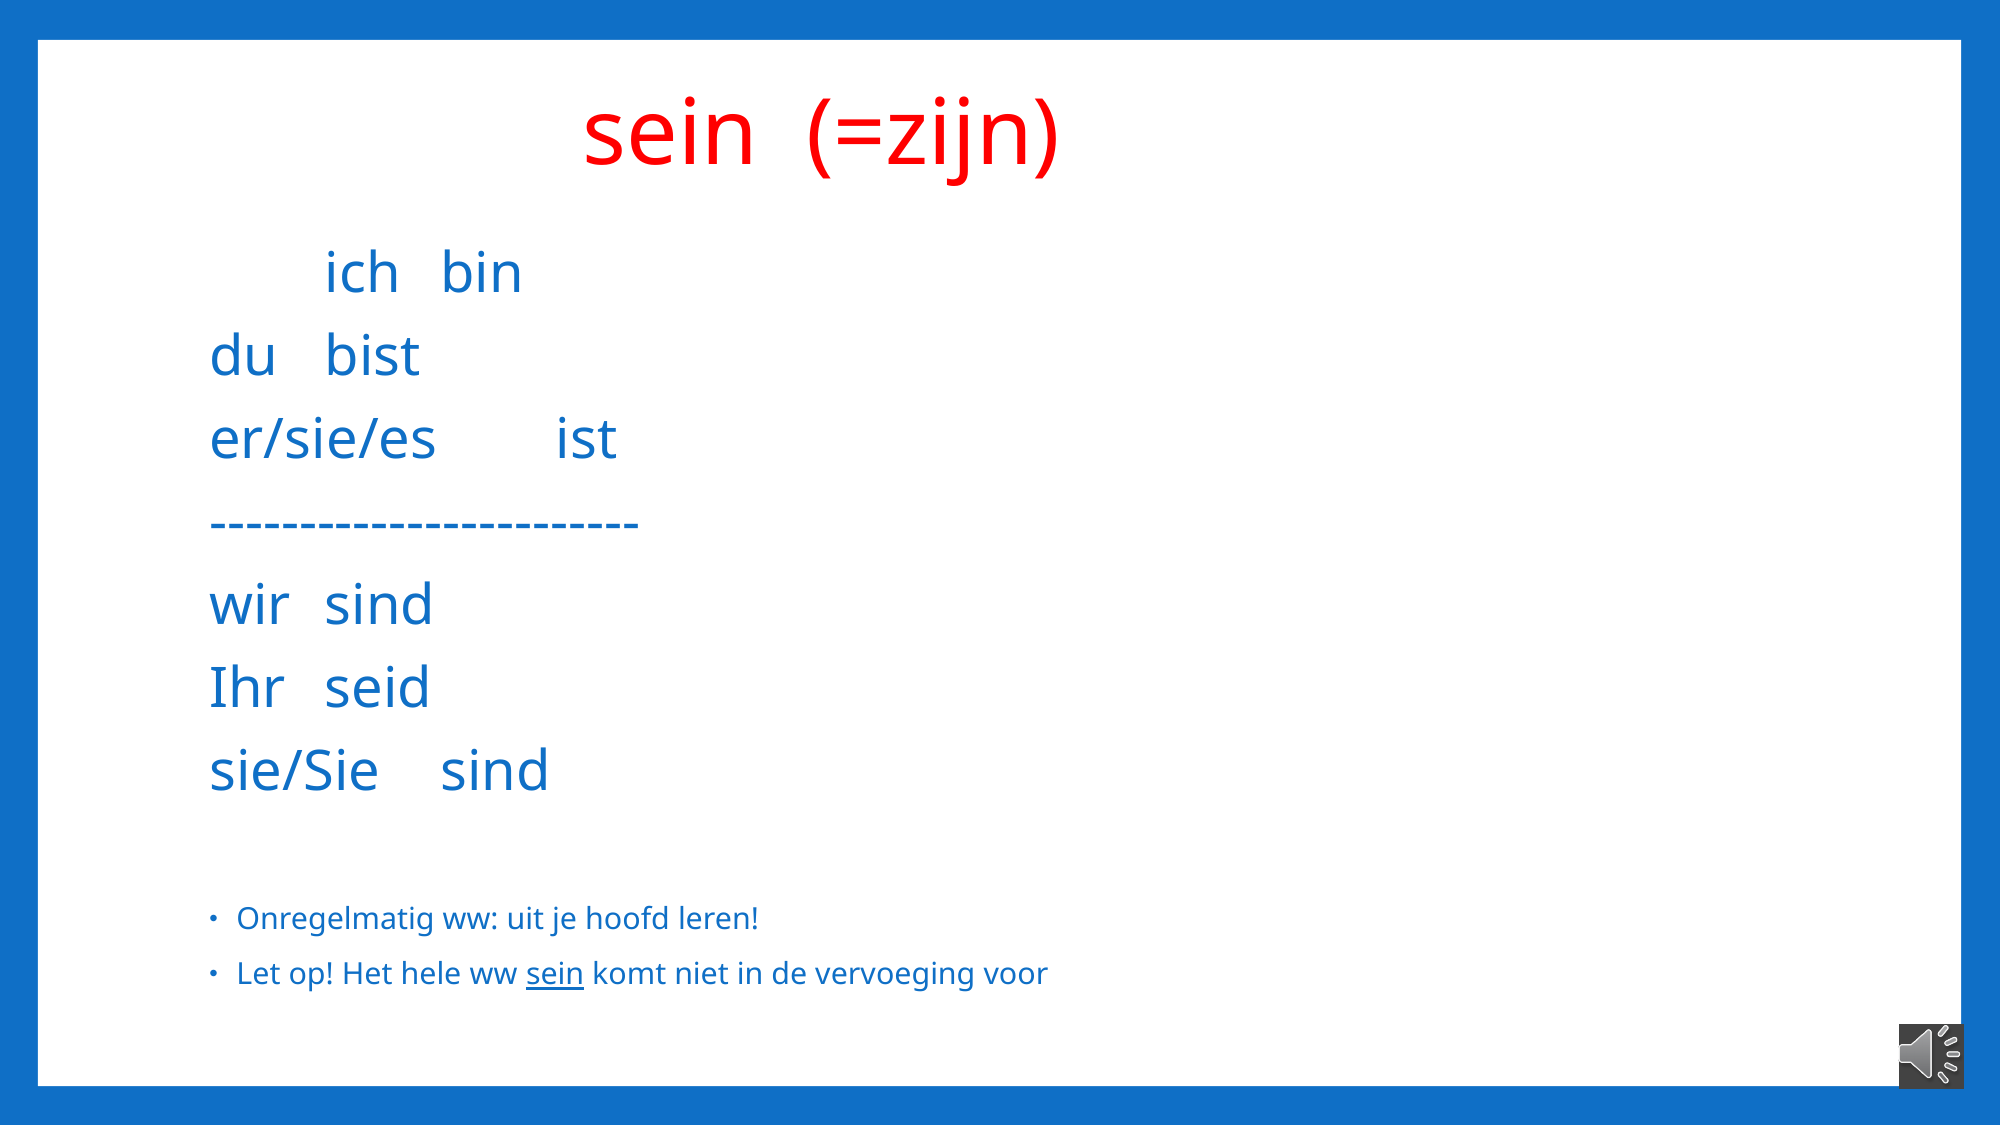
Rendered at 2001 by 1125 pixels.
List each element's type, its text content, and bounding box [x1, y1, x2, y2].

list ich bin du bist er/sie/es ist ------------------------ wir sind Ihr seid sie/Sie sind Onregelmatig ww: uit je hoofd leren! Let op! Het hele ww sein komt niet in de vervoeging voor [187, 236, 1808, 1000]
picture [1897, 1022, 1965, 1090]
title sein (=zijn) [187, 71, 1808, 199]
